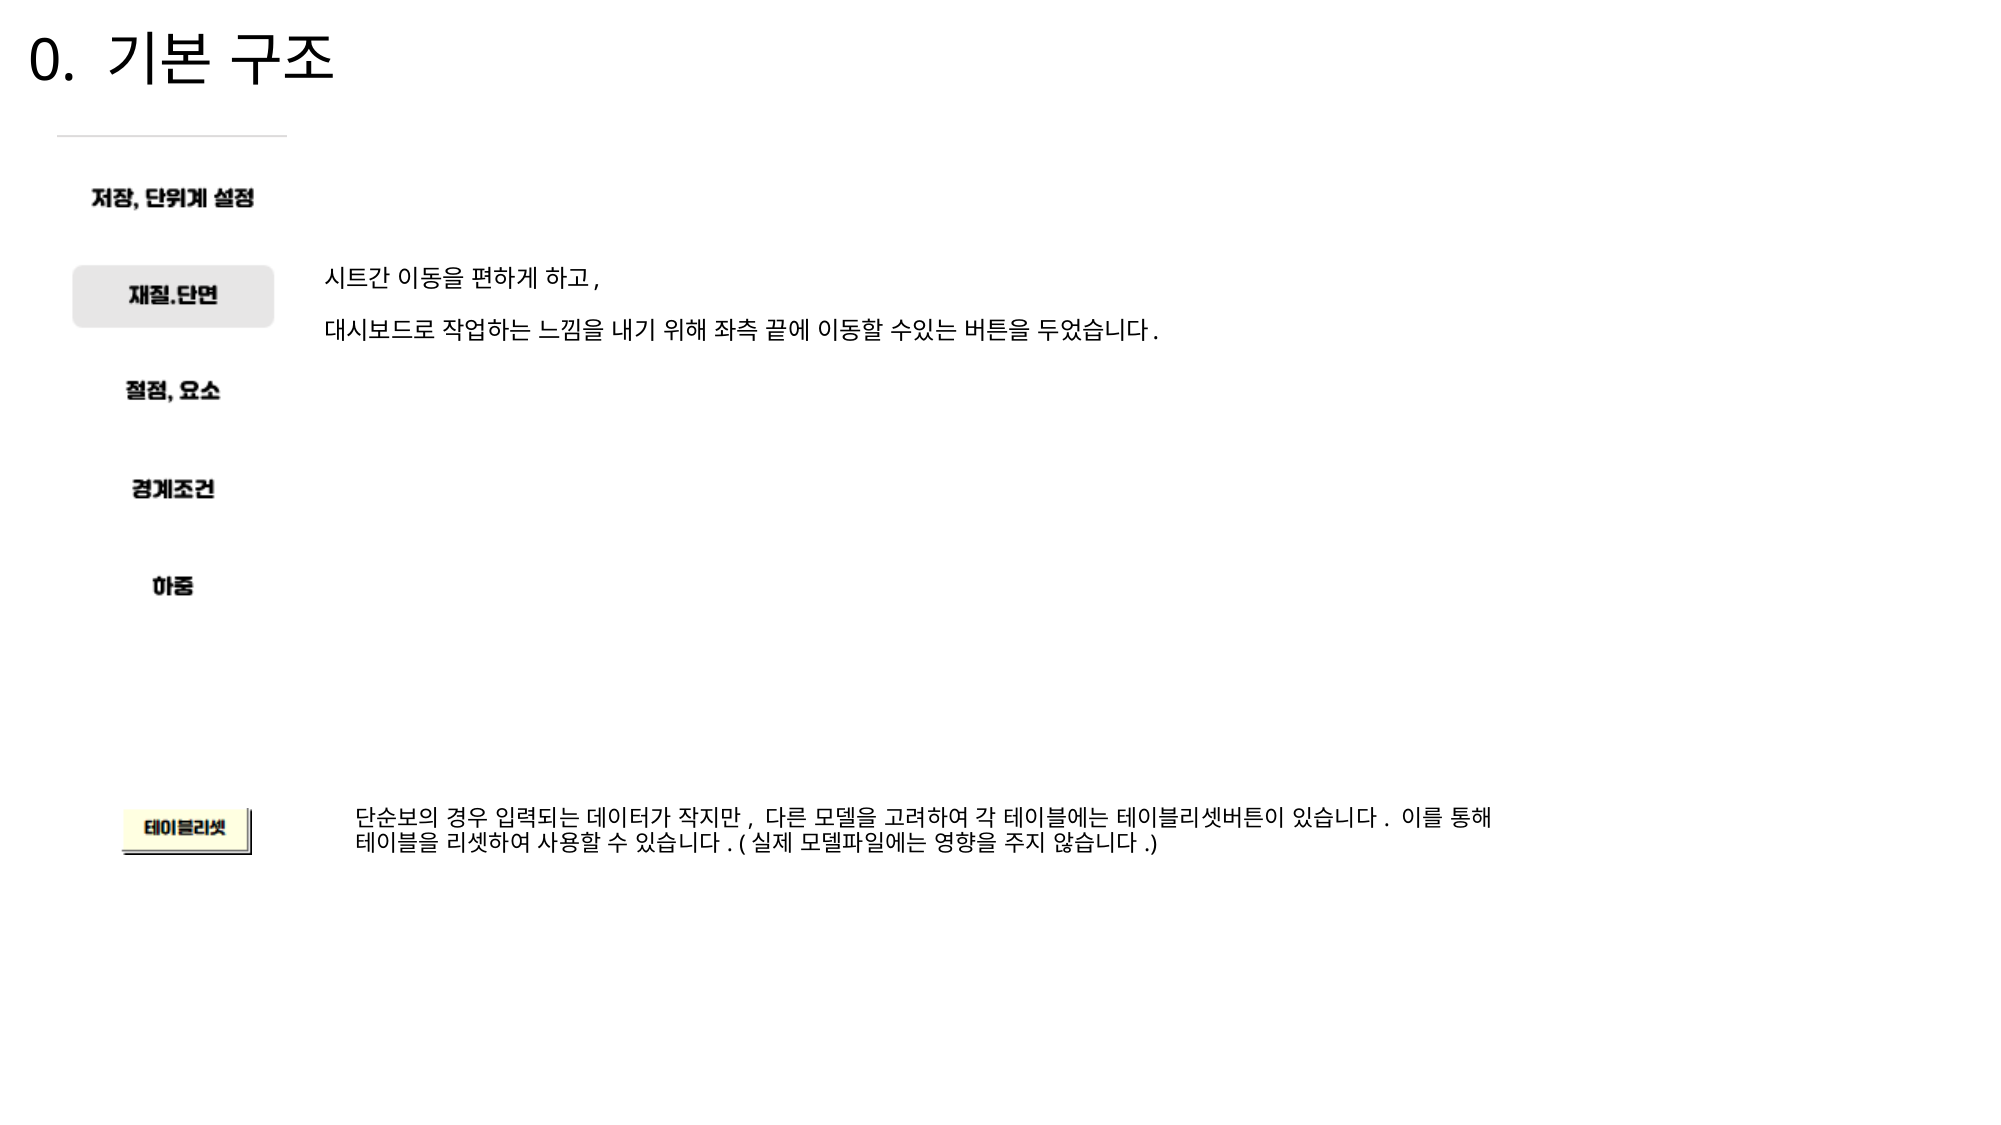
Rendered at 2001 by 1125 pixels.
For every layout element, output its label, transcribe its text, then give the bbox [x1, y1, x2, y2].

text_box 시트간 이동을 편하게 하고, 대시보드로 작업하는 느낌을 내기 위해 좌측 끝에 이동할 수있는 버튼을 두었습니다. [309, 258, 1206, 353]
text_box 단순보의 경우 입력되는 데이터가 작지만, 다른 모델을 고려하여 각 테이블에는 테이블리셋버튼이 있습니다. 이를 통해 테이블을 리셋하여 사용할 수 있습니다. (실제 모델파일에는 영향을 주지 않습니다.) [340, 752, 1576, 911]
text_box 0. 기본 구조 [13, 1, 447, 122]
picture [57, 134, 287, 855]
